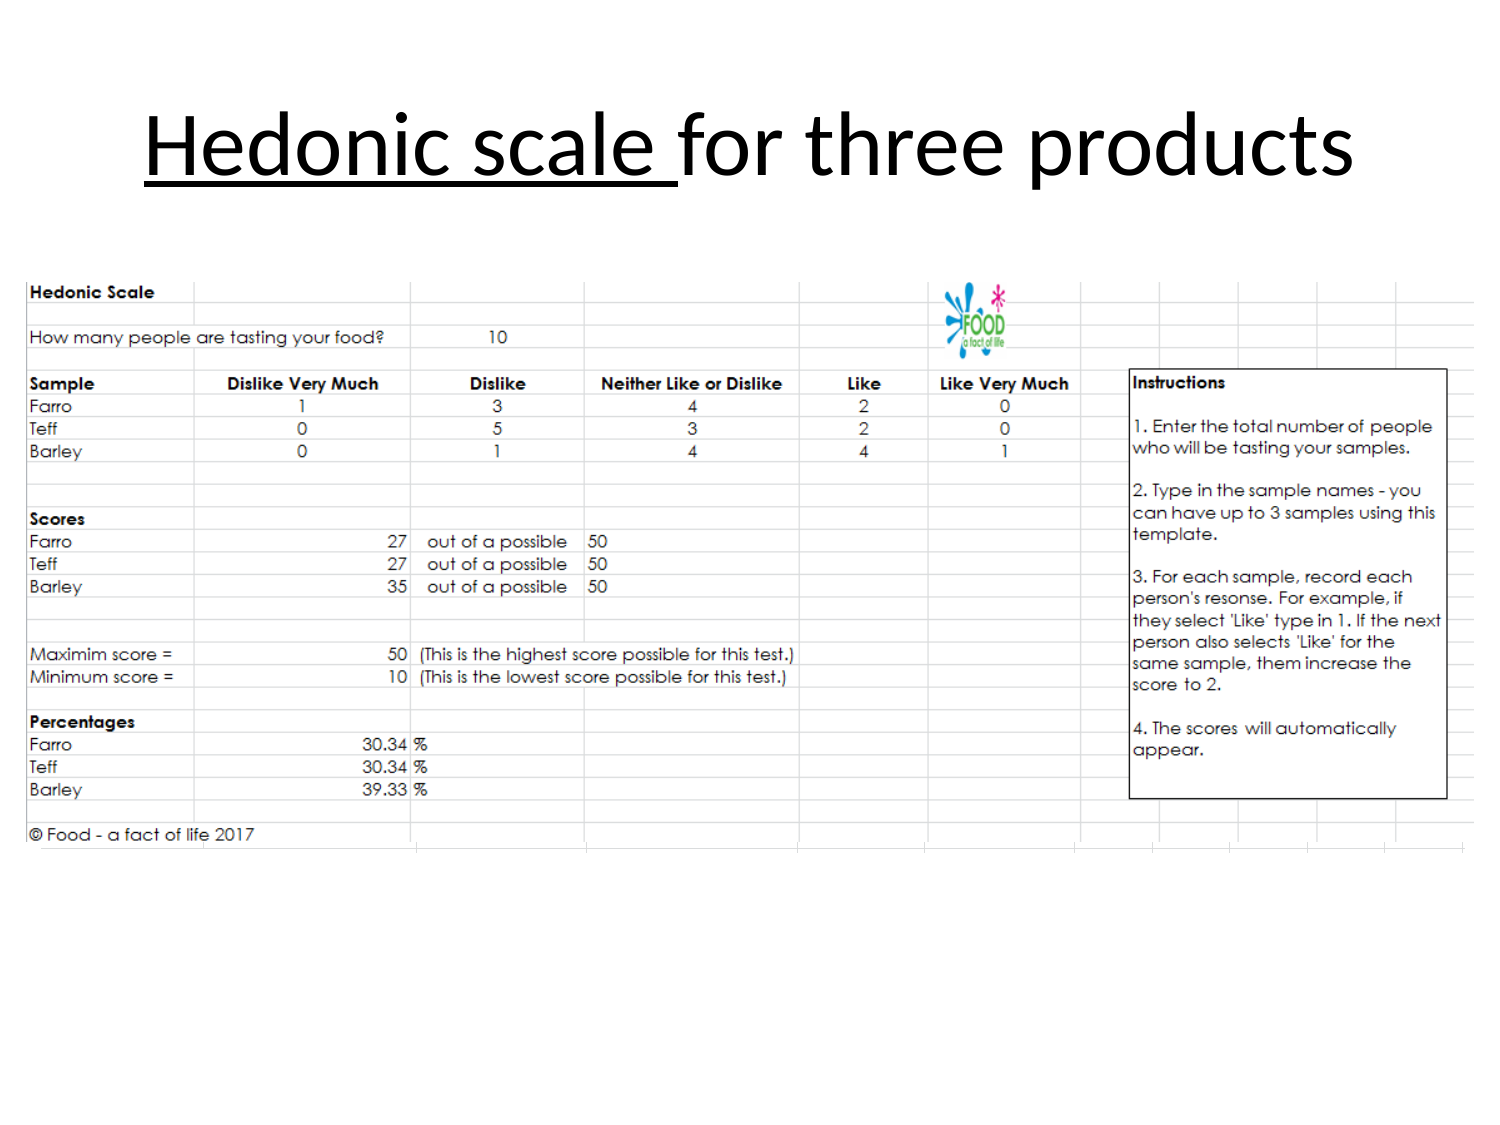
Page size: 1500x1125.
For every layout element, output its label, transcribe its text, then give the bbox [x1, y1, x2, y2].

title Hedonic scale for three products [75, 45, 1425, 233]
picture [25, 282, 1474, 854]
